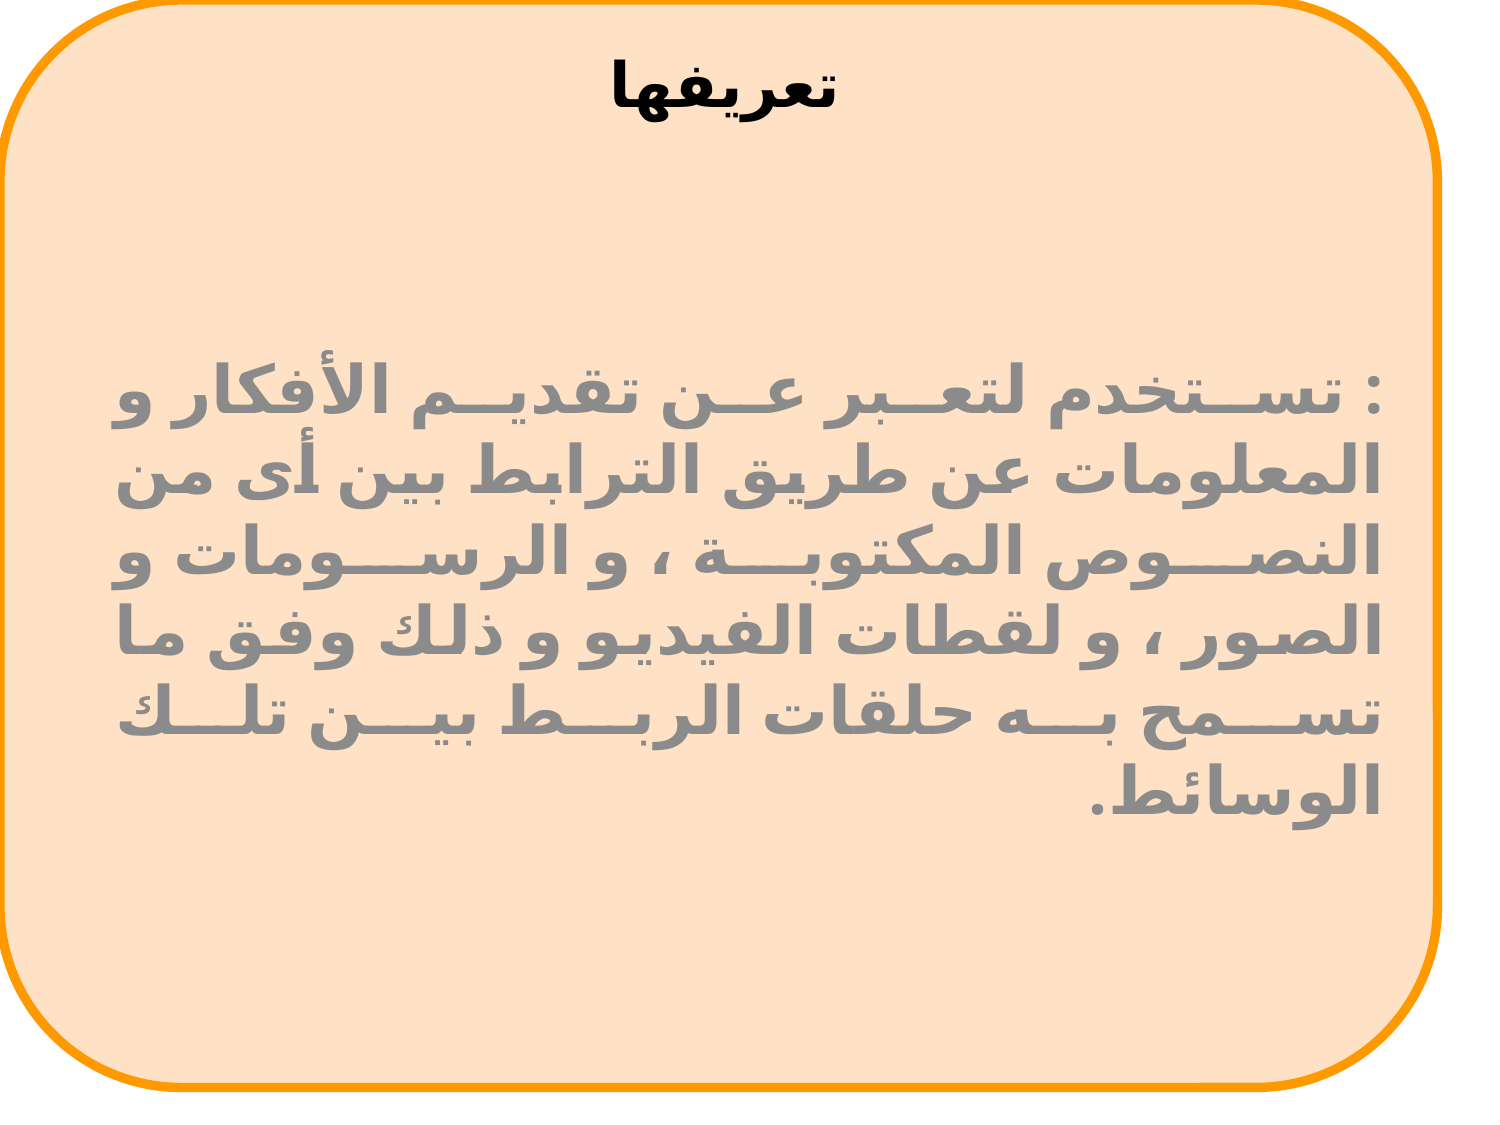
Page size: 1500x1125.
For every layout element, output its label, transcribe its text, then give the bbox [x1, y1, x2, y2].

text_box [0, 0, 1438, 1088]
subtitle : تستخدم لتعبر عن تقديم الأفكار و المعلومات عن طريق الترابط بين أى من النصوص المكتوبة ، و الرسومات و الصور ، و لقطات الفيديو و ذلك وفق ما تسمح به حلقات الربط بين تلك الوسائط. [99, 187, 1400, 988]
title تعريفها [87, 37, 1363, 203]
